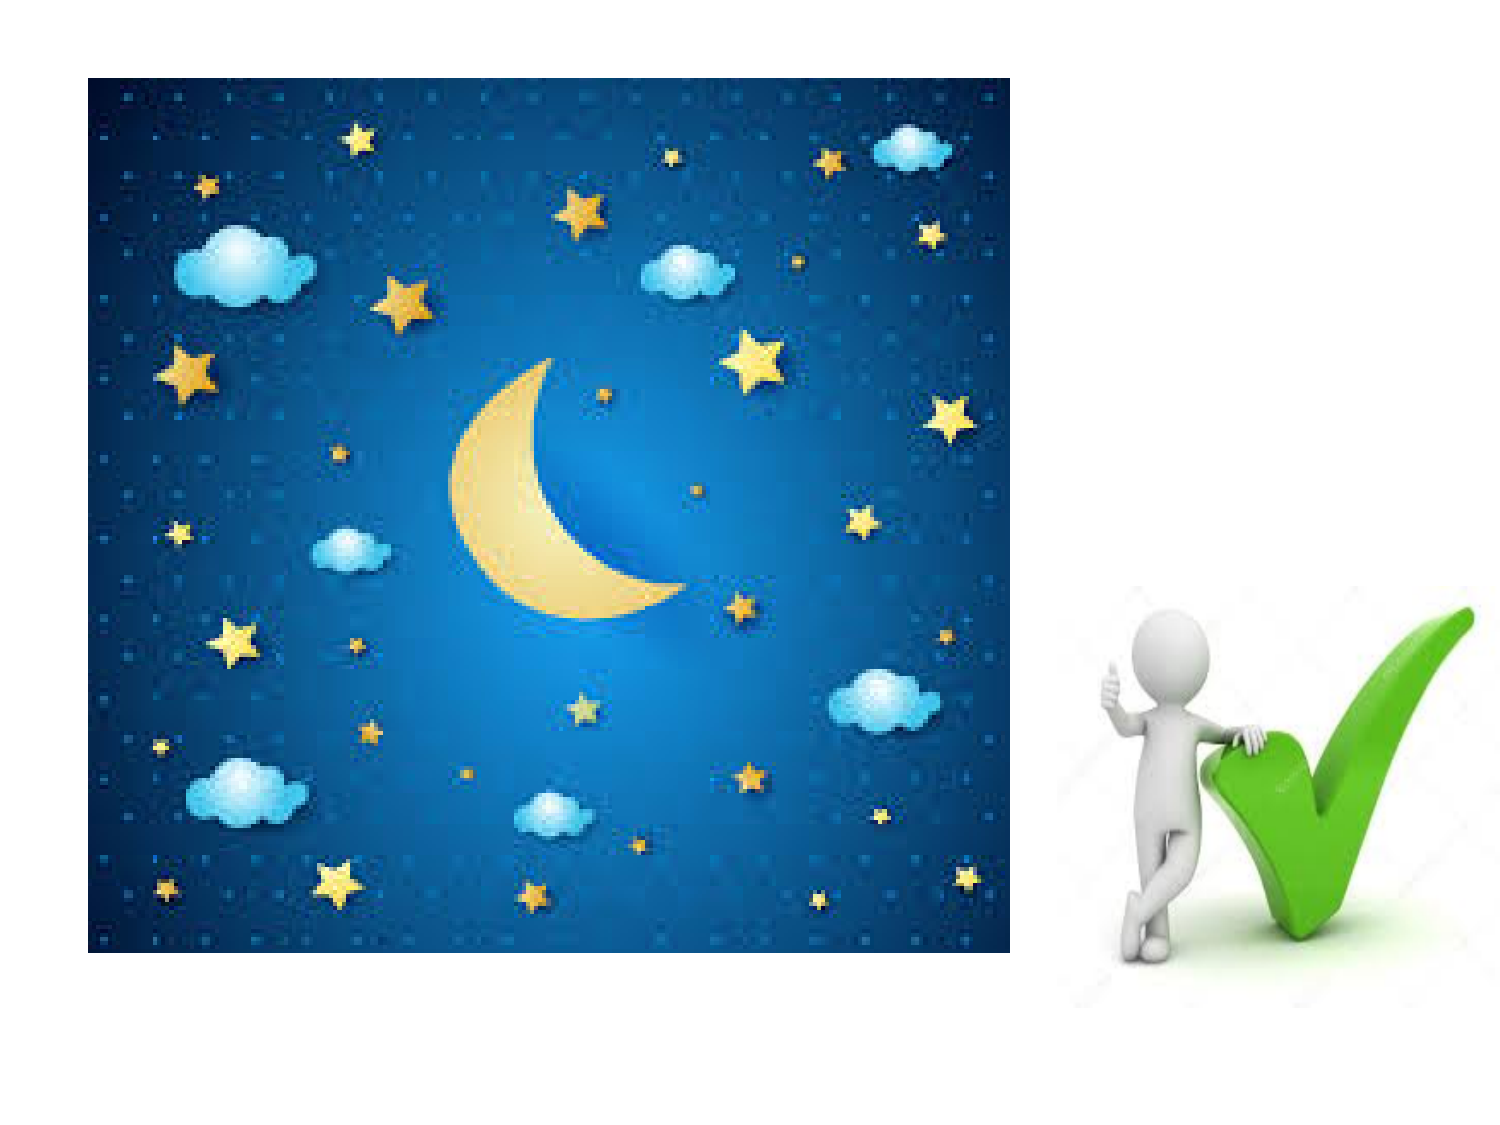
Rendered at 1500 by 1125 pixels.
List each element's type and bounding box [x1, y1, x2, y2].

list [1056, 585, 1500, 1008]
picture [88, 77, 1011, 953]
